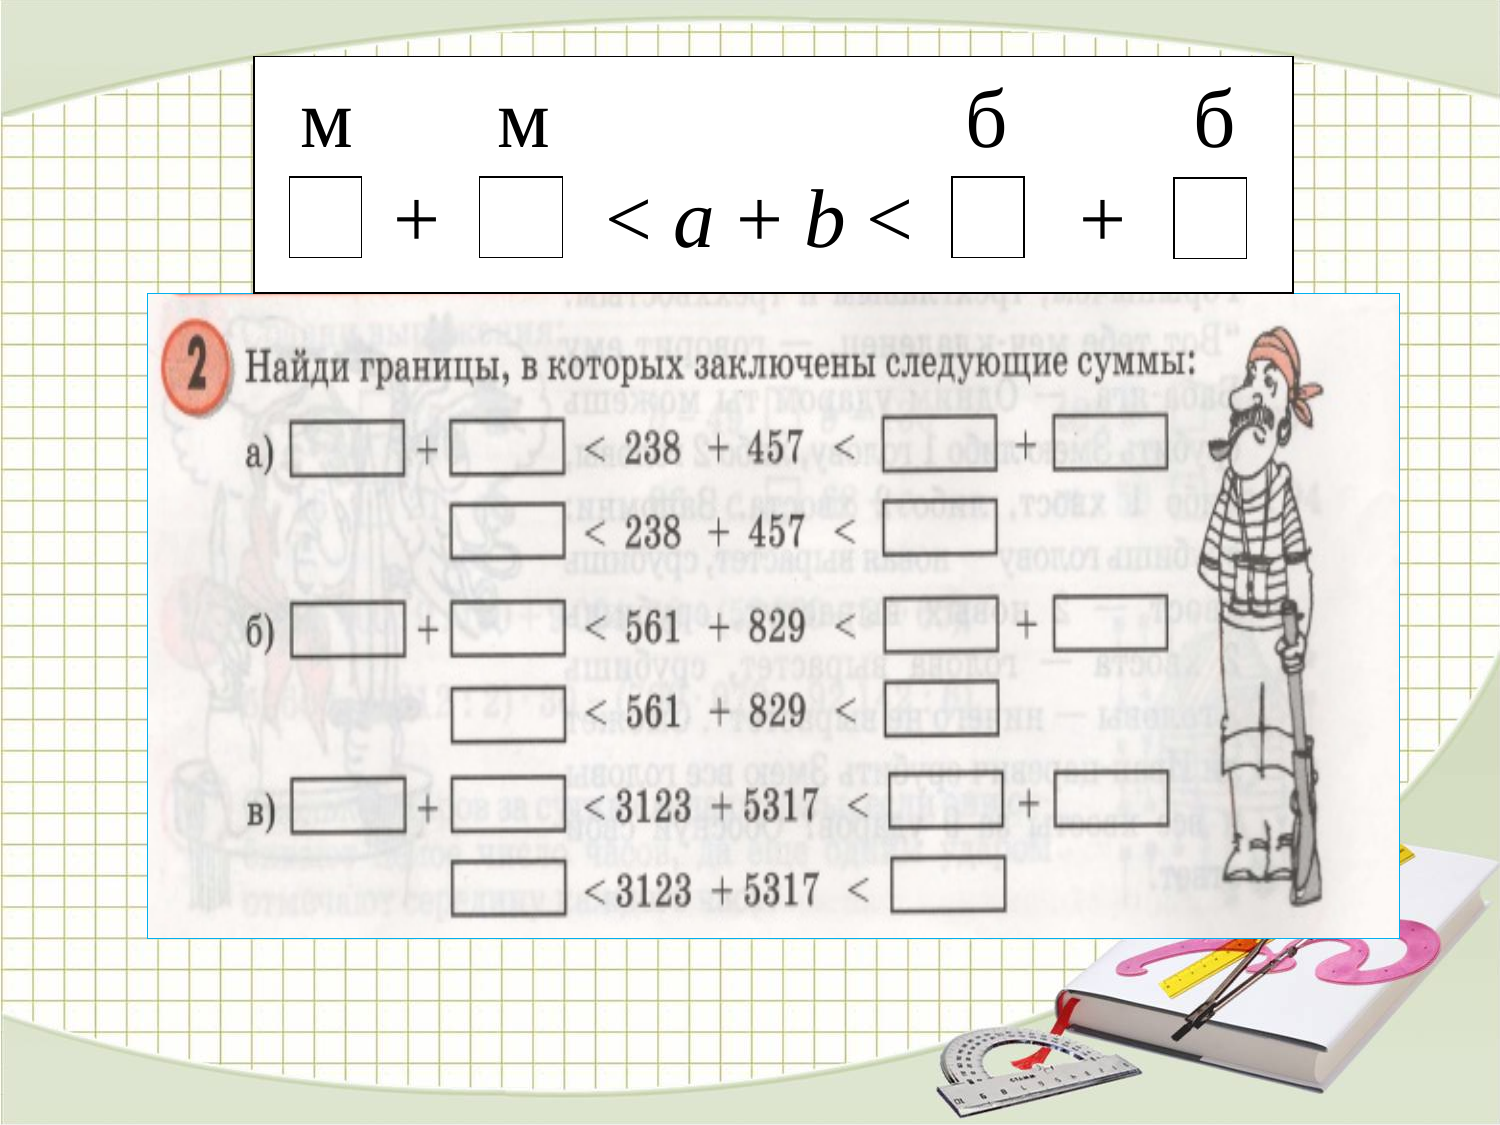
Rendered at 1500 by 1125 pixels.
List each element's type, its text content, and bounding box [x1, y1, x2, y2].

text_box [253, 56, 1294, 294]
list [147, 292, 1400, 939]
picture [0, 0, 1500, 1125]
title Работа по учебнику стр.16 [75, 45, 1425, 233]
